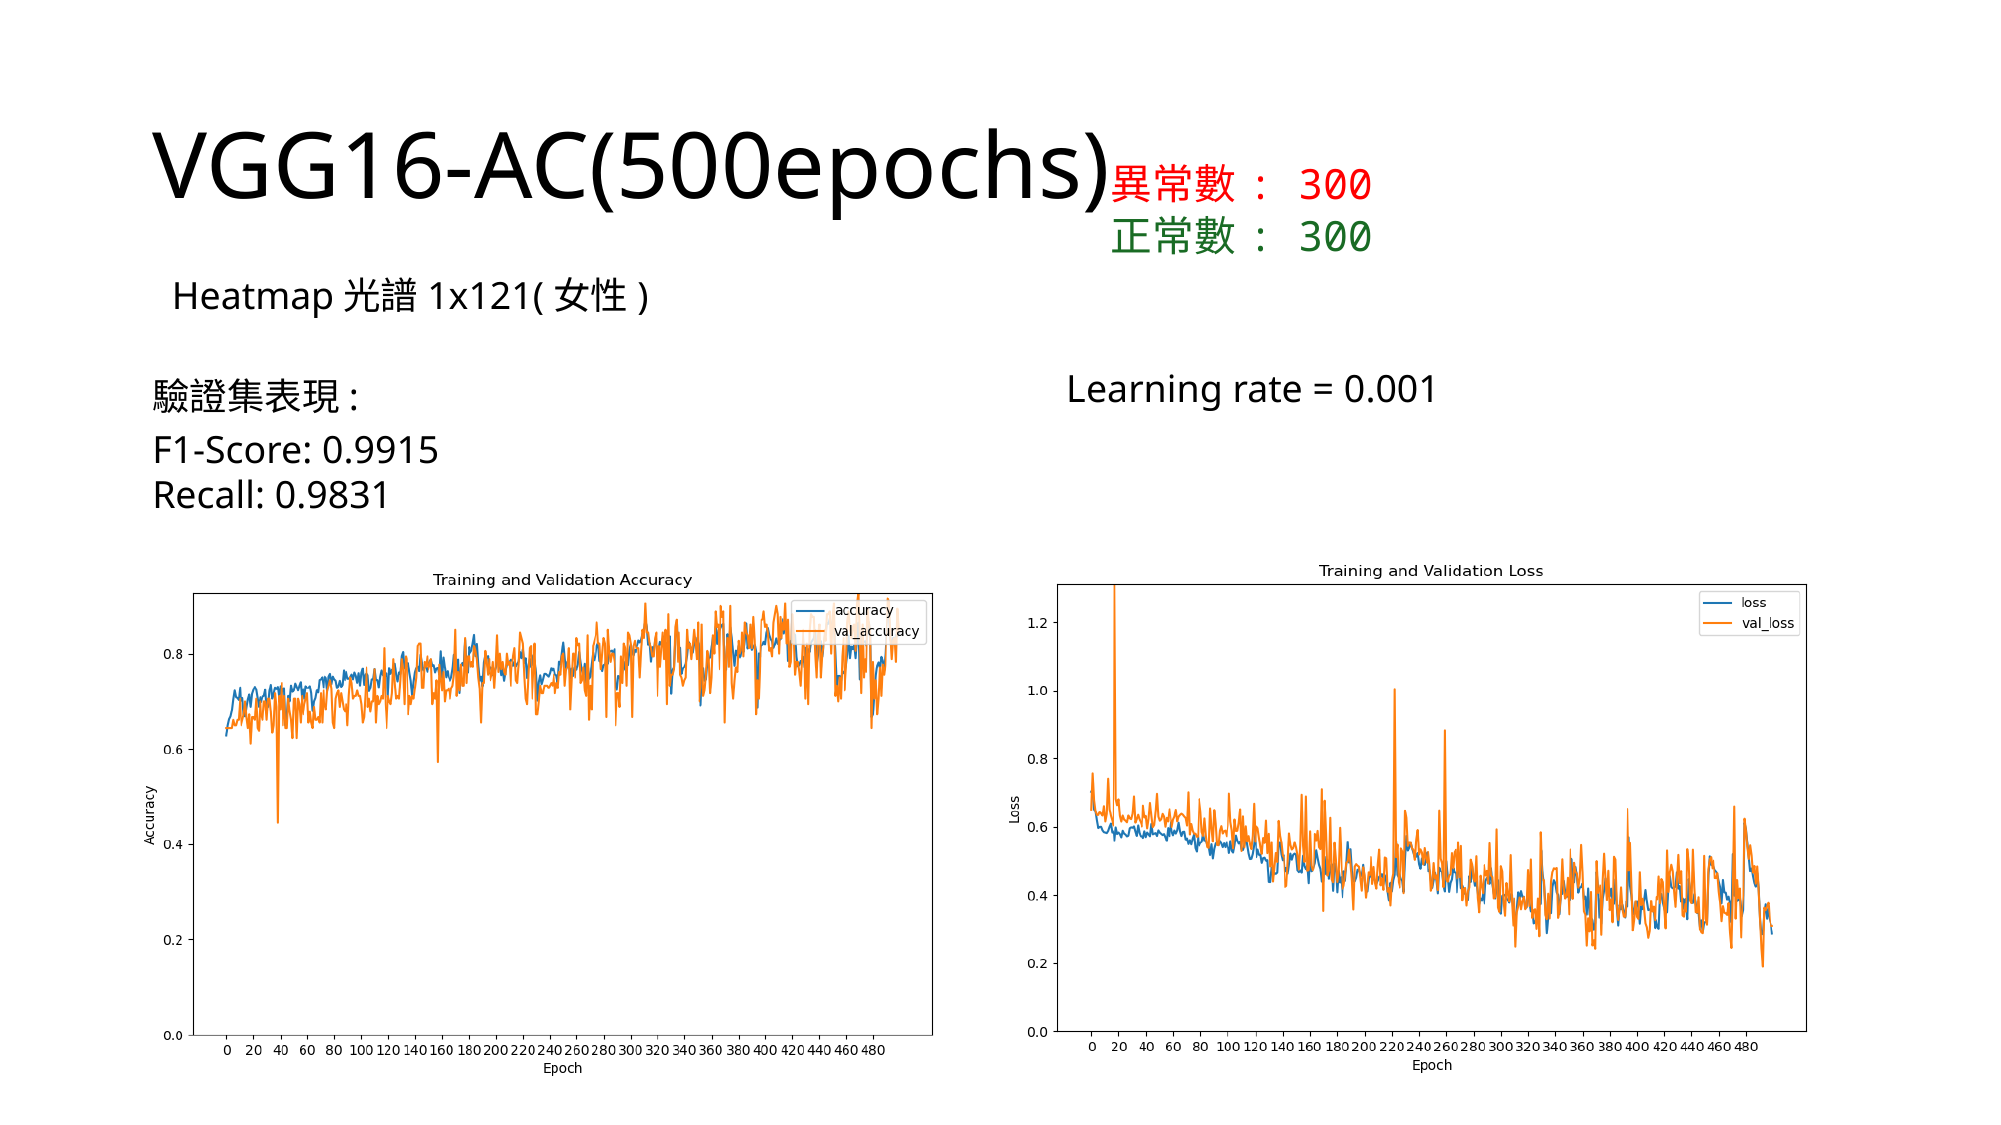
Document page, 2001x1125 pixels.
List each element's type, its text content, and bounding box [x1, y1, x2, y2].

table_cell 正常數: 300 [1109, 201, 1540, 253]
text_box F1-Score: 0.9915 Recall: 0.9831 [137, 418, 586, 524]
text_box Heatmap光譜1x121(女性) [157, 264, 706, 324]
title VGG16-AC(500epochs) [137, 59, 1863, 278]
picture [999, 545, 1829, 1079]
picture [136, 559, 949, 1079]
text_box 驗證集表現: [137, 365, 407, 426]
table_header 異常數: 300 [1109, 150, 1540, 201]
text_box Learning rate = 0.001 [1051, 358, 1500, 418]
